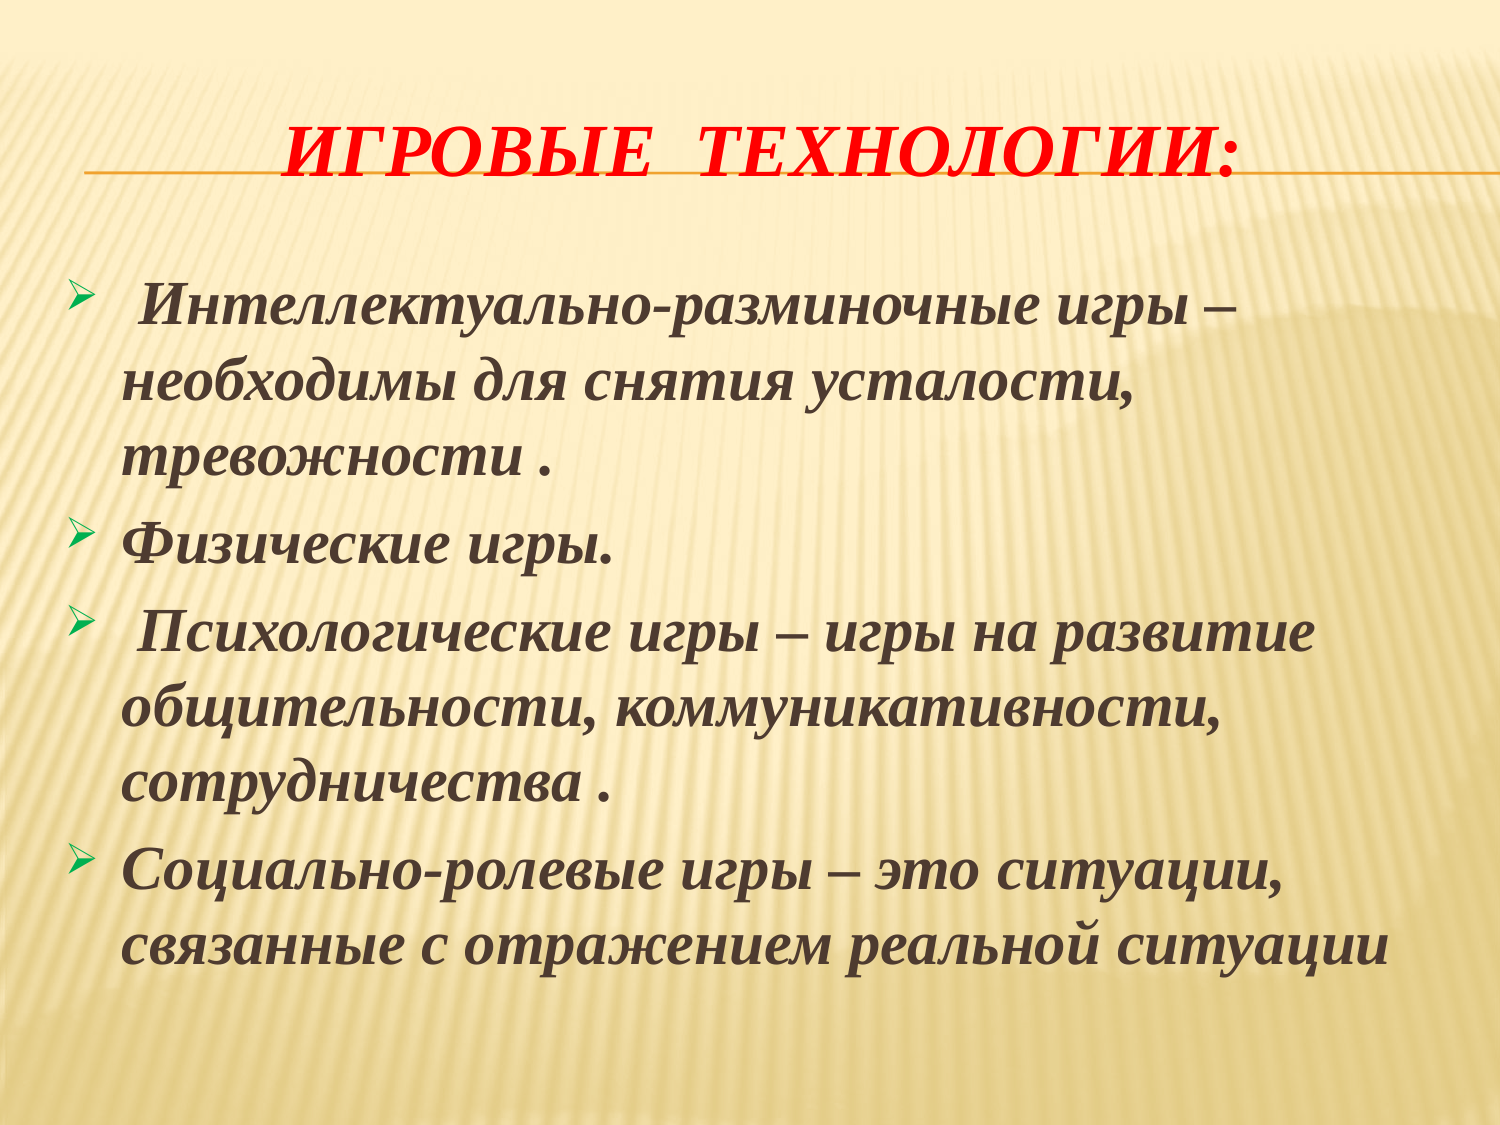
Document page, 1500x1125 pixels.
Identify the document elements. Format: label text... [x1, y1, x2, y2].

title Игровые технологии: [50, 23, 1475, 254]
list Интеллектуально-разминочные игры – необходимы для снятия усталости, тревожности . Физические игры. Психологические игры – игры на развитие общительности, коммуникативности, сотрудничества . Социально-ролевые игры – это ситуации, связанные с отражением реальной ситуации [50, 254, 1475, 998]
